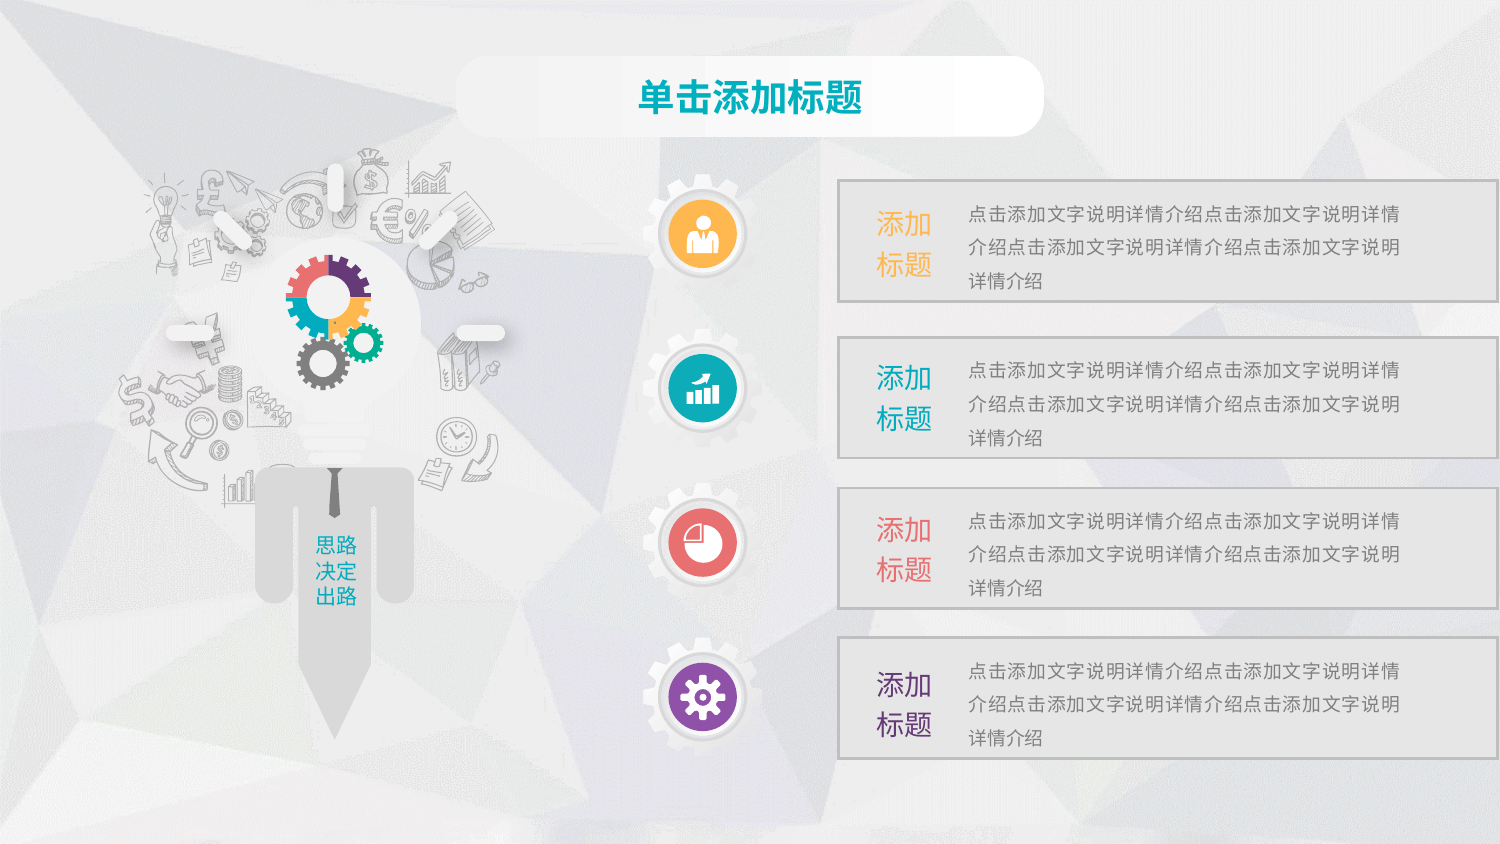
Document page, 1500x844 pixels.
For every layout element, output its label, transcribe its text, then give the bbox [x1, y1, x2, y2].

text_box 添加 标题 [862, 192, 952, 289]
text_box 点击添加文字说明详情介绍点击添加文字说明详情介绍点击添加文字说明详情介绍点击添加文字说明详情介绍 [953, 490, 1415, 607]
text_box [643, 637, 762, 756]
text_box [643, 329, 762, 448]
text_box [837, 180, 1499, 302]
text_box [118, 147, 501, 509]
text_box [837, 487, 1499, 609]
text_box 添加 标题 [862, 653, 963, 749]
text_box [285, 254, 384, 391]
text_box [248, 237, 421, 740]
text_box [501, 324, 507, 342]
text_box 点击添加文字说明详情介绍点击添加文字说明详情介绍点击添加文字说明详情介绍点击添加文字说明详情介绍 [953, 340, 1415, 457]
text_box [837, 337, 1499, 459]
text_box 点击添加文字说明详情介绍点击添加文字说明详情介绍点击添加文字说明详情介绍点击添加文字说明详情介绍 [953, 640, 1415, 757]
picture [0, 0, 1500, 844]
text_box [643, 174, 762, 293]
text_box [837, 637, 1499, 759]
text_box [643, 483, 762, 602]
text_box 添加 标题 [862, 497, 963, 594]
text_box 点击添加文字说明详情介绍点击添加文字说明详情介绍点击添加文字说明详情介绍点击添加文字说明详情介绍 [953, 183, 1415, 300]
text_box 单击添加标题 [454, 54, 1046, 138]
text_box 添加 标题 [862, 346, 963, 443]
